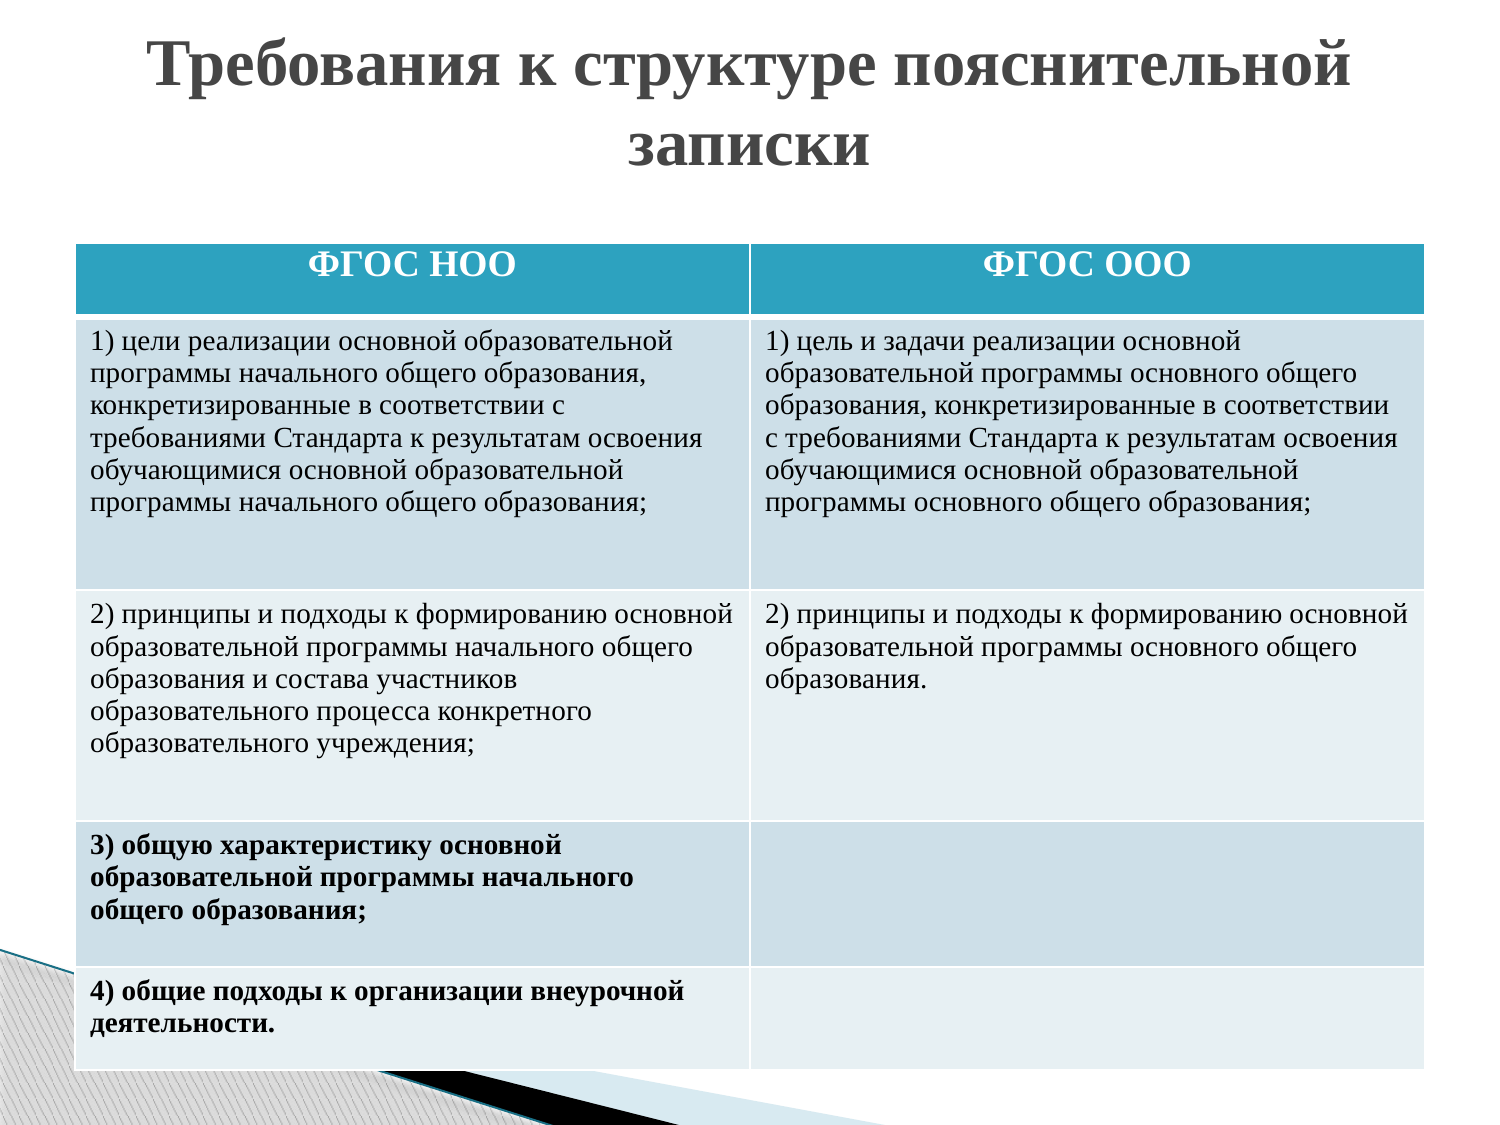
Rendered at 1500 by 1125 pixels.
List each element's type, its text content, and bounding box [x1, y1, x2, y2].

table_cell 2) принципы и подходы к формированию основной образовательной программы начального общего образования и состава участников образовательного процесса конкретного образовательного учреждения; [76, 591, 749, 820]
table_cell 1) цели реализации основной образовательной программы начального общего образования, конкретизированные в соответствии с требованиями Стандарта к результатам освоения обучающимися основной образовательной программы начального общего образования; [76, 320, 749, 589]
title Требования к структуре пояснительной записки [75, 45, 1425, 233]
table_header ФГОС ООО [751, 244, 1424, 314]
table_cell 4) общие подходы к организации внеурочной деятельности. [76, 968, 749, 1069]
table_cell [751, 822, 1424, 966]
table_header ФГОС НОО [76, 244, 749, 314]
table_cell [751, 968, 1424, 1069]
table_cell 2) принципы и подходы к формированию основной образовательной программы основного общего образования. [751, 591, 1424, 820]
table_cell 1) цель и задачи реализации основной образовательной программы основного общего образования, конкретизированные в соответствии с требованиями Стандарта к результатам освоения обучающимися основной образовательной программы основного общего образования; [751, 320, 1424, 589]
table_cell 3) общую характеристику основной образовательной программы начального общего образования; [76, 822, 749, 966]
